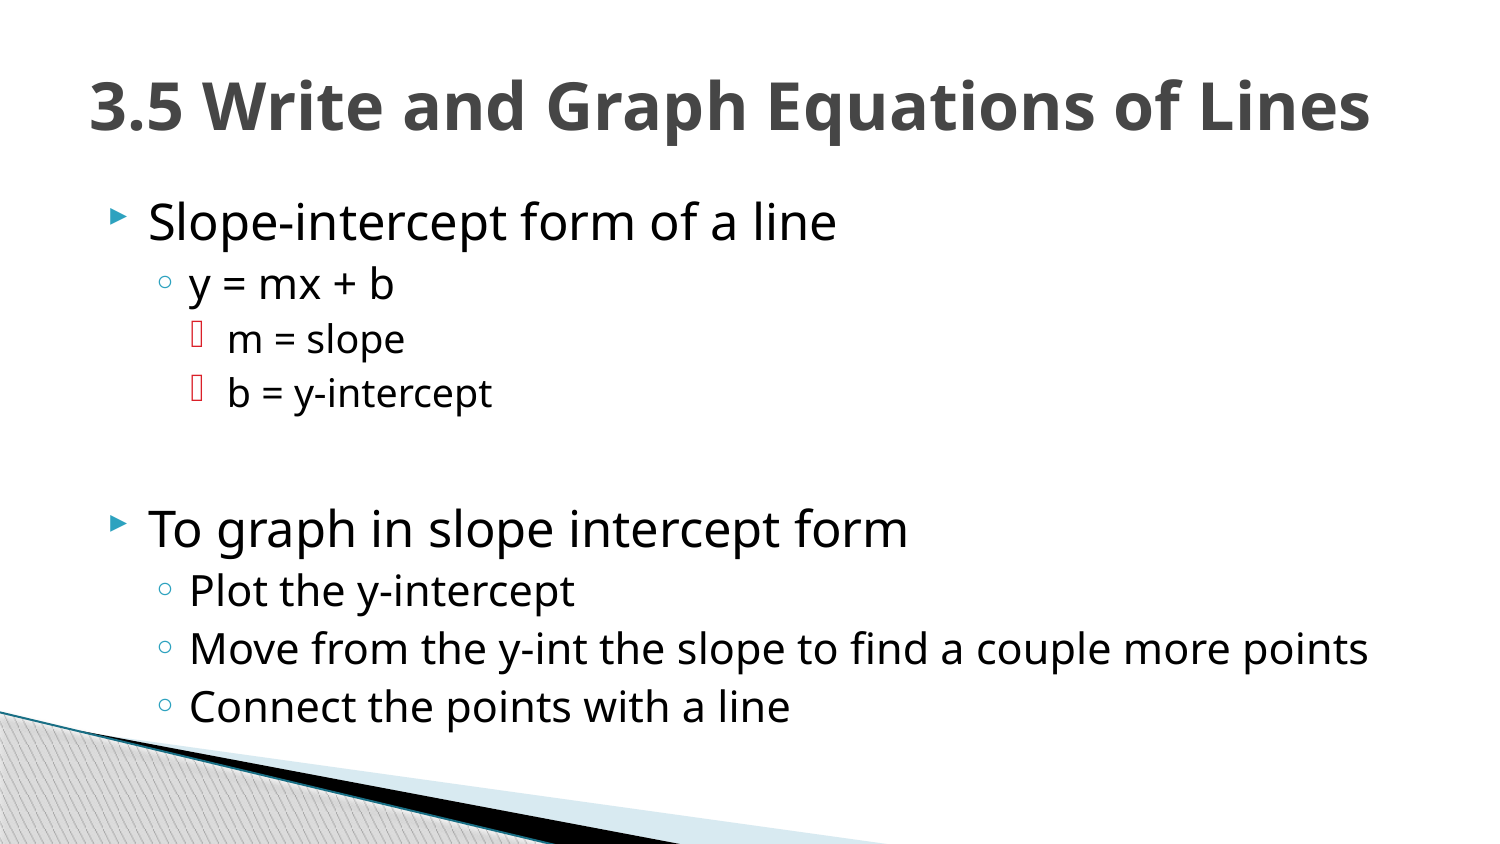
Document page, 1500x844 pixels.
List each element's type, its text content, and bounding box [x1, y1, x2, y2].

list Slope-intercept form of a line y = mx + b m = slope b = y-intercept To graph in slope intercept form Plot the y-intercept Move from the y-int the slope to find a couple more points Connect the points with a line [75, 182, 1425, 740]
title 3.5 Write and Graph Equations of Lines [75, 33, 1425, 175]
